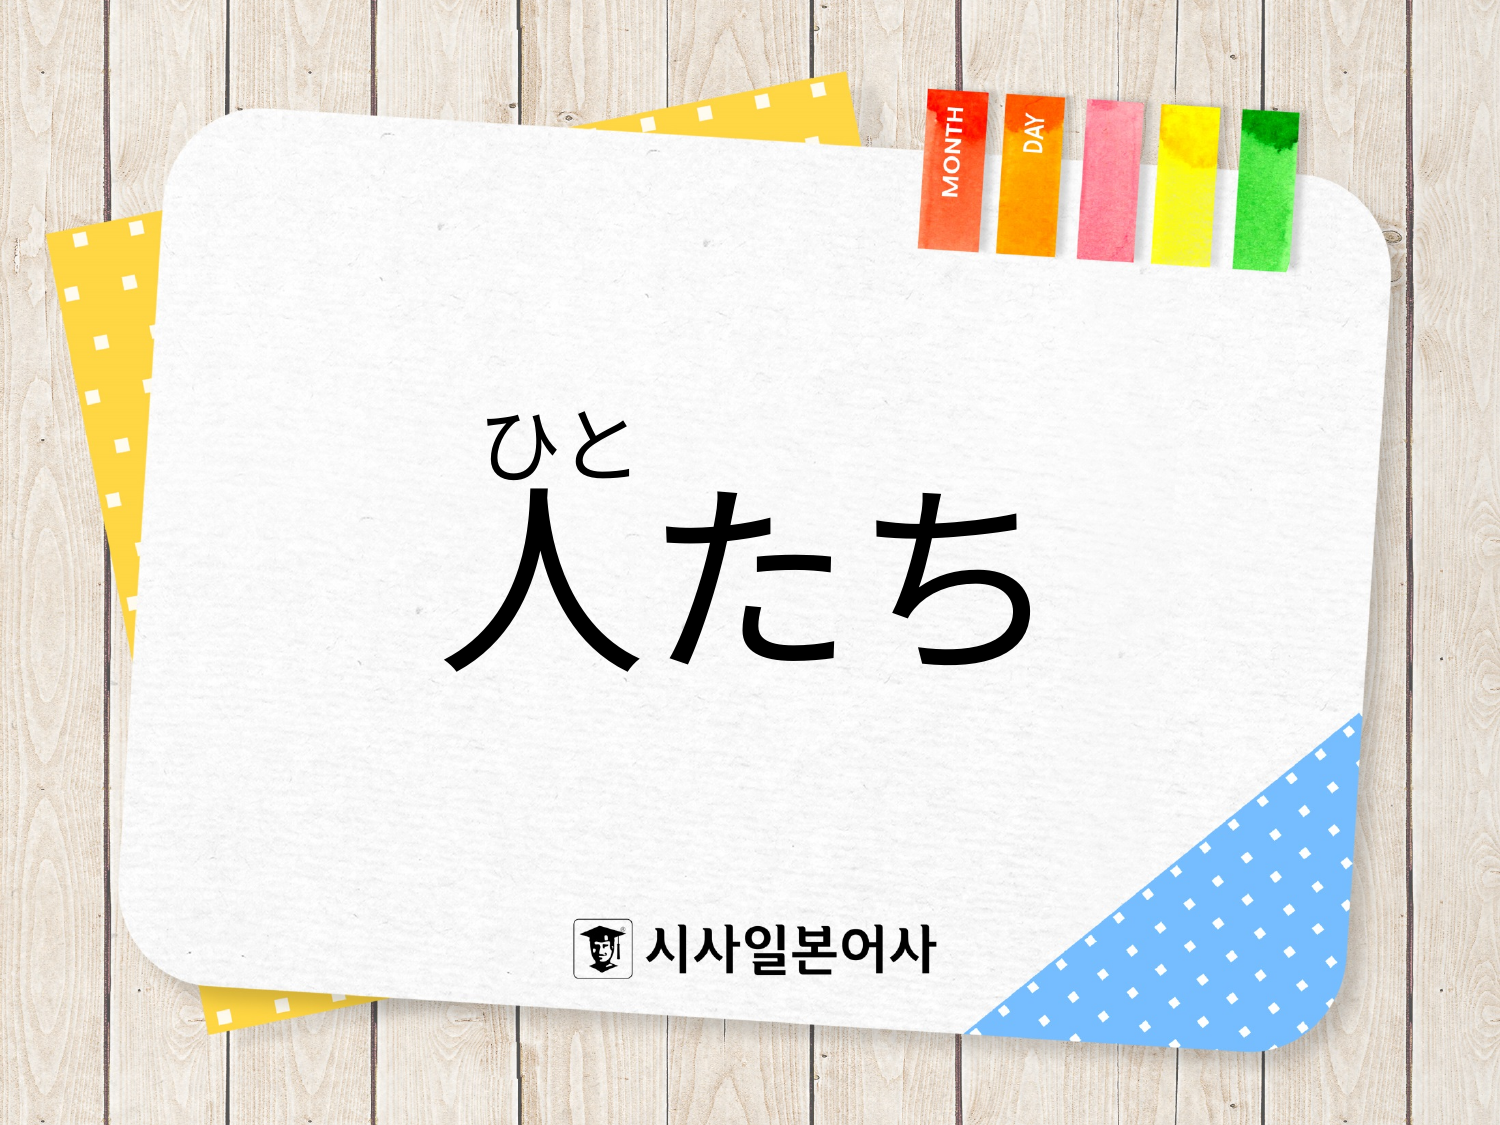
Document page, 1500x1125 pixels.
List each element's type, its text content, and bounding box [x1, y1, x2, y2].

text_box ひと [464, 385, 658, 501]
picture [0, 0, 1500, 1125]
title 人たち [75, 338, 1425, 811]
